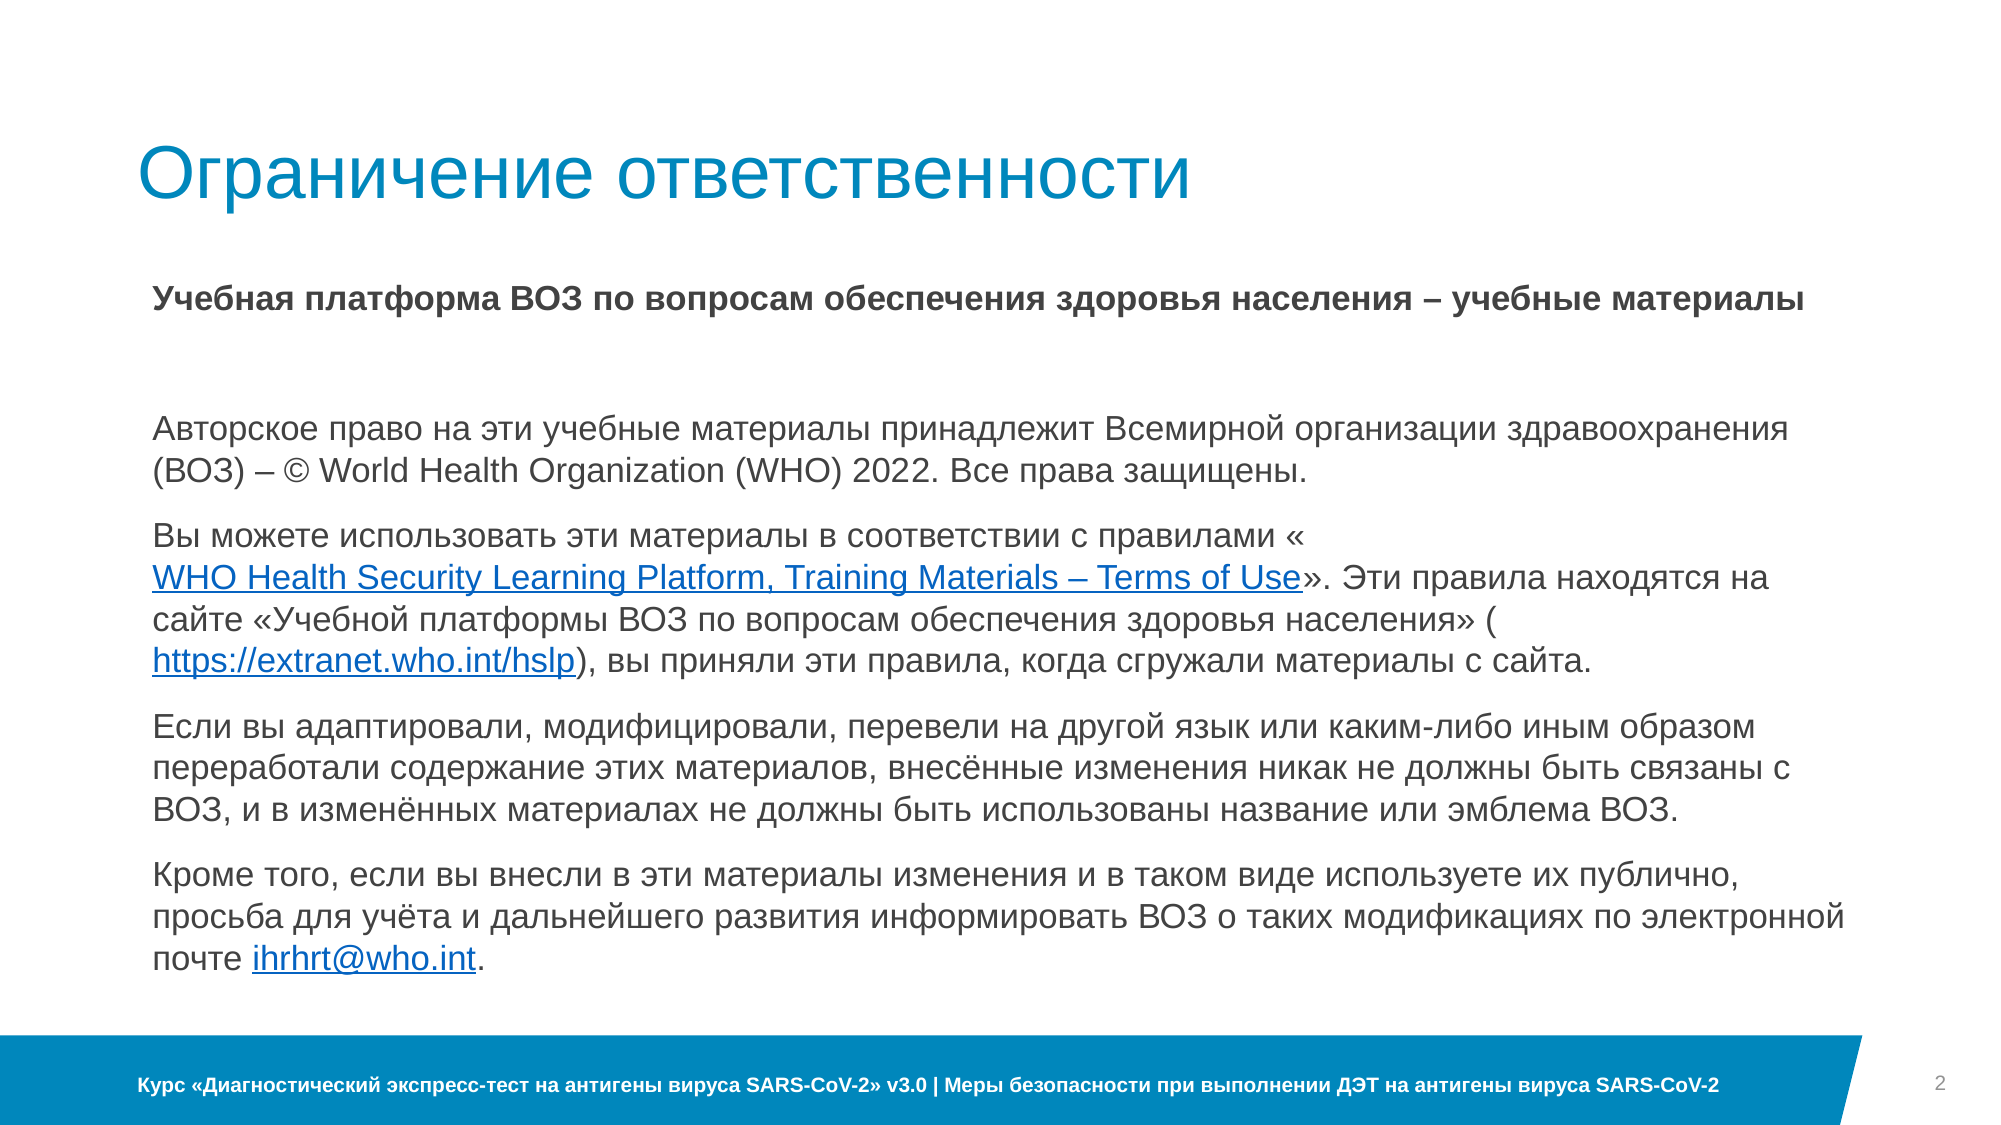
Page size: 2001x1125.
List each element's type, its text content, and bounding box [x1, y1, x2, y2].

footer Курс «Диагностический экспресс-тест на антигены вируса SARS-CoV-2» v3.0 | Меры безопасности при выполнении ДЭТ на антигены вируса SARS-CoV-2 [137, 1042, 1833, 1125]
slide_number 2 [1862, 1035, 1947, 1125]
list Учебная платформа ВОЗ по вопросам обеспечения здоровья населения – учебные материалы Авторское право на эти учебные материалы принадлежит Всемирной организации здравоохранения (ВОЗ) – © World Health Organization (WHO) 2022. Все права защищены. Вы можете использовать эти материалы в соответствии с правилами «WHO Health Security Learning Platform, Training Materials – Terms of Use». Эти правила находятся на сайте «Учебной платформы ВОЗ по вопросам обеспечения здоровья населения» (https://extranet.who.int/hslp), вы приняли эти правила, когда сгружали материалы с сайта. Если вы адаптировали, модифицировали, перевели на другой язык или каким-либо иным образом переработали содержание этих материалов, внесённые изменения никак не должны быть связаны с ВОЗ, и в изменённых материалах не должны быть использованы название или эмблема ВОЗ. Кроме того, если вы внесли в эти материалы изменения и в таком виде используете их публично, просьба для учёта и дальнейшего развития информировать ВОЗ о таких модификациях по электронной почте ihrhrt@who.int. [137, 268, 1863, 997]
title Ограничение ответственности [137, 59, 1863, 215]
